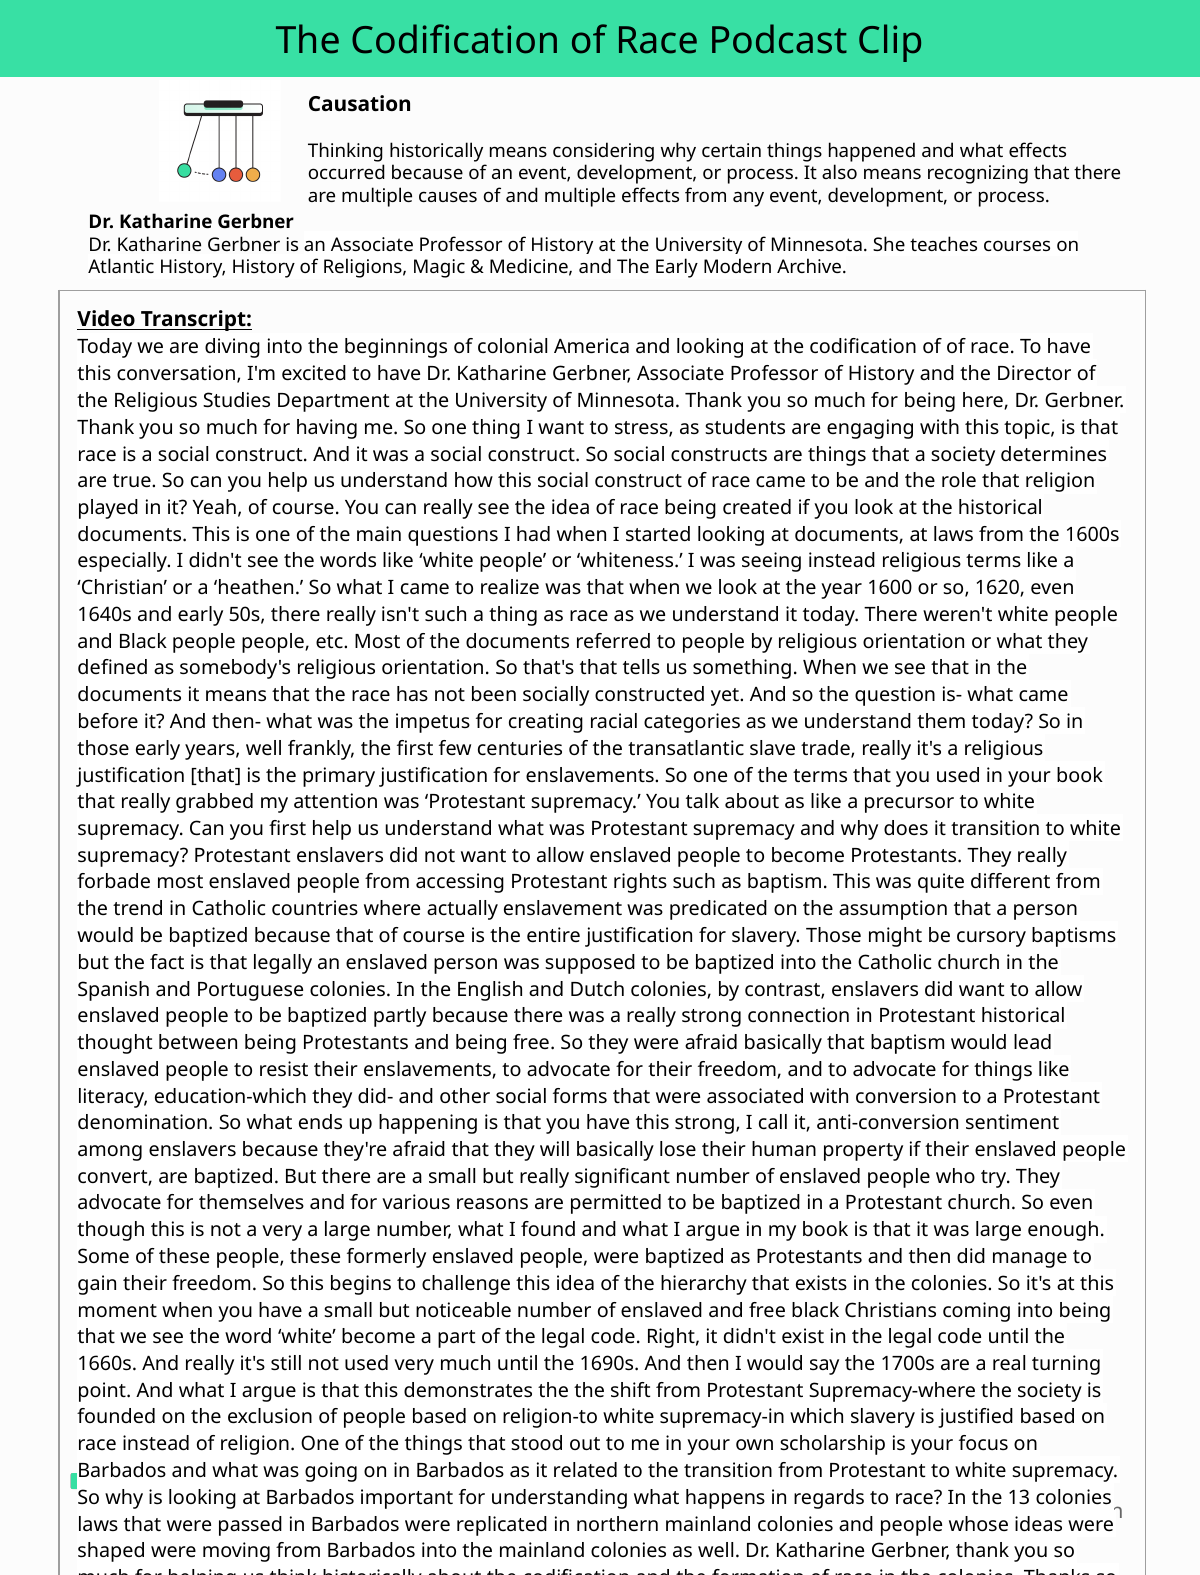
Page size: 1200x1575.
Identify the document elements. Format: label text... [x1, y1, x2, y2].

picture [158, 79, 281, 202]
picture [58, 1463, 126, 1531]
table_header Video Transcript: Today we are diving into the beginnings of colonial America and looking at the codification of of race. To have this conversation, I'm excited to have Dr. Katharine Gerbner, Associate Professor of History and the Director of the Religious Studies Department at the University of Minnesota. Thank you so much for being here, Dr. Gerbner. Thank you so much for having me. So one thing I want to stress, as students are engaging with this topic, is that race is a social construct. And it was a social construct. So social constructs are things that a society determines are true. So can you help us understand how this social construct of race came to be and the role that religion played in it? Yeah, of course. You can really see the idea of race being created if you look at the historical documents. This is one of the main questions I had when I started looking at documents, at laws from the 1600s especially. I didn't see the words like ‘white people’ or ‘whiteness.’ I was seeing instead religious terms like a ‘Christian’ or a ‘heathen.’ So what I came to realize was that when we look at the year 1600 or so, 1620, even 1640s and early 50s, there really isn't such a thing as race as we understand it today. There weren't white people and Black people people, etc. Most of the documents referred to people by religious orientation or what they defined as somebody's religious orientation. So that's that tells us something. When we see that in the documents it means that the race has not been socially constructed yet. And so the question is- what came before it? And then- what was the impetus for creating racial categories as we understand them today? So in those early years, well frankly, the first few centuries of the transatlantic slave trade, really it's a religious justification [that] is the primary justification for enslavements. So one of the terms that you used in your book that really grabbed my attention was ‘Protestant supremacy.’ You talk about as like a precursor to white supremacy. Can you first help us understand what was Protestant supremacy and why does it transition to white supremacy? Protestant enslavers did not want to allow enslaved people to become Protestants. They really forbade most enslaved people from accessing Protestant rights such as baptism. This was quite different from the trend in Catholic countries where actually enslavement was predicated on the assumption that a person would be baptized because that of course is the entire justification for slavery. Those might be cursory baptisms but the fact is that legally an enslaved person was supposed to be baptized into the Catholic church in the Spanish and Portuguese colonies. In the English and Dutch colonies, by contrast, enslavers did want to allow enslaved people to be baptized partly because there was a really strong connection in Protestant historical thought between being Protestants and being free. So they were afraid basically that baptism would lead enslaved people to resist their enslavements, to advocate for their freedom, and to advocate for things like literacy, education-which they did- and other social forms that were associated with conversion to a Protestant denomination. So what ends up happening is that you have this strong, I call it, anti-conversion sentiment among enslavers because they're afraid that they will basically lose their human property if their enslaved people convert, are baptized. But there are a small but really significant number of enslaved people who try. They advocate for themselves and for various reasons are permitted to be baptized in a Protestant church. So even though this is not a very a large number, what I found and what I argue in my book is that it was large enough. Some of these people, these formerly enslaved people, were baptized as Protestants and then did manage to gain their freedom. So this begins to challenge this idea of the hierarchy that exists in the colonies. So it's at this moment when you have a small but noticeable number of enslaved and free black Christians coming into being that we see the word ‘white’ become a part of the legal code. Right, it didn't exist in the legal code until the 1660s. And really it's still not used very much until the 1690s. And then I would say the 1700s are a real turning point. And what I argue is that this demonstrates the the shift from Protestant Supremacy-where the society is founded on the exclusion of people based on religion-to white supremacy-in which slavery is justified based on race instead of religion. One of the things that stood out to me in your own scholarship is your focus on Barbados and what was going on in Barbados as it related to the transition from Protestant to white supremacy. So why is looking at Barbados important for understanding what happens in regards to race? In the 13 colonies laws that were passed in Barbados were replicated in northern mainland colonies and people whose ideas were shaped were moving from Barbados into the mainland colonies as well. Dr. Katharine Gerbner, thank you so much for helping us think historically about the codification and the formation of race in the colonies. Thanks so much for having me. [60, 291, 1145, 1575]
text_box The Codification of Race Podcast Clip [0, 0, 1200, 77]
text_box Dr. Katharine Gerbner Dr. Katharine Gerbner is an Associate Professor of History at the University of Minnesota. She teaches courses on Atlantic History, History of Religions, Magic & Medicine, and The Early Modern Archive. [70, 191, 1139, 288]
text_box Causation Thinking historically means considering why certain things happened and what effects occurred because of an event, development, or process. It also means recognizing that there are multiple causes of and multiple effects from any event, development, or process. [289, 77, 1156, 209]
